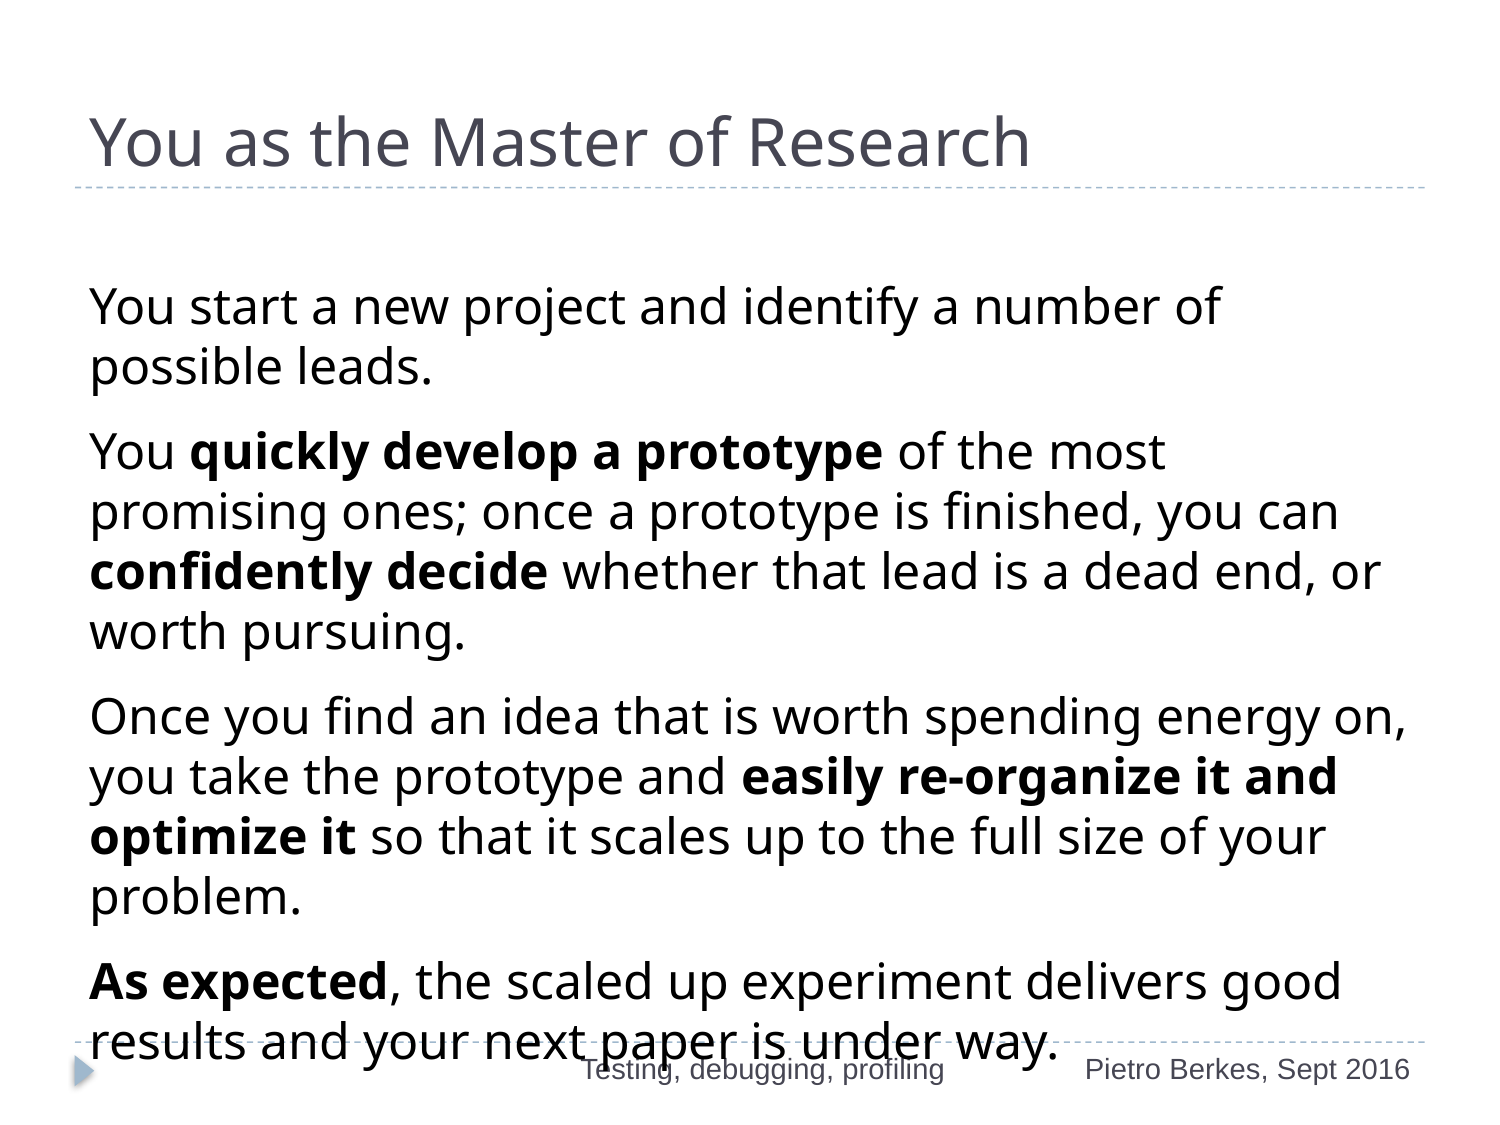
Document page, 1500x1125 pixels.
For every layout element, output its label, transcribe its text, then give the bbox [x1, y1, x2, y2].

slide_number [1051, 1042, 1426, 1103]
footer Testing, debugging, profiling [475, 1042, 1051, 1103]
title You as the Master of Research [75, 24, 1425, 188]
list You start a new project and identify a number of possible leads. You quickly develop a prototype of the most promising ones; once a prototype is finished, you can confidently decide whether that lead is a dead end, or worth pursuing. Once you find an idea that is worth spending energy on, you take the prototype and easily re-organize it and optimize it so that it scales up to the full size of your problem. As expected, the scaled up experiment delivers good results and your next paper is under way. [75, 267, 1425, 1010]
